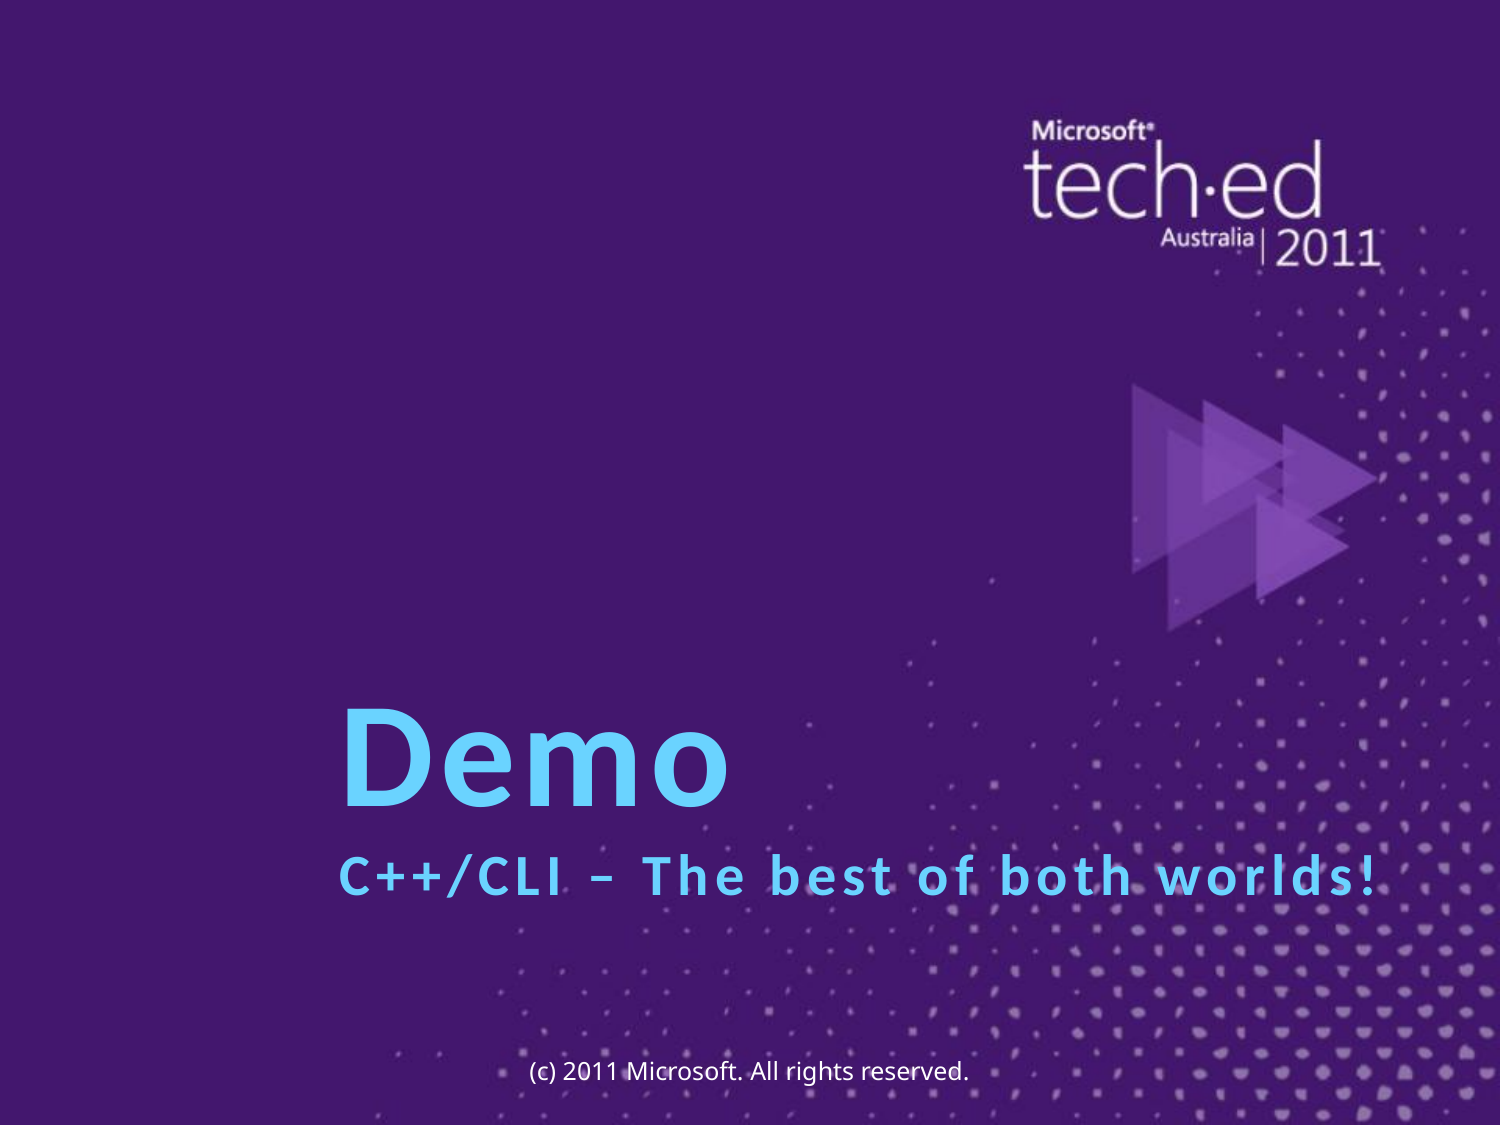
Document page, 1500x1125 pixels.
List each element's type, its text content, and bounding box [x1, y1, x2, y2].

picture [0, 0, 1500, 1125]
footer (c) 2011 Microsoft. All rights reserved. [512, 1042, 988, 1103]
text_box Demo C++/CLI – The best of both worlds! [324, 649, 1412, 915]
